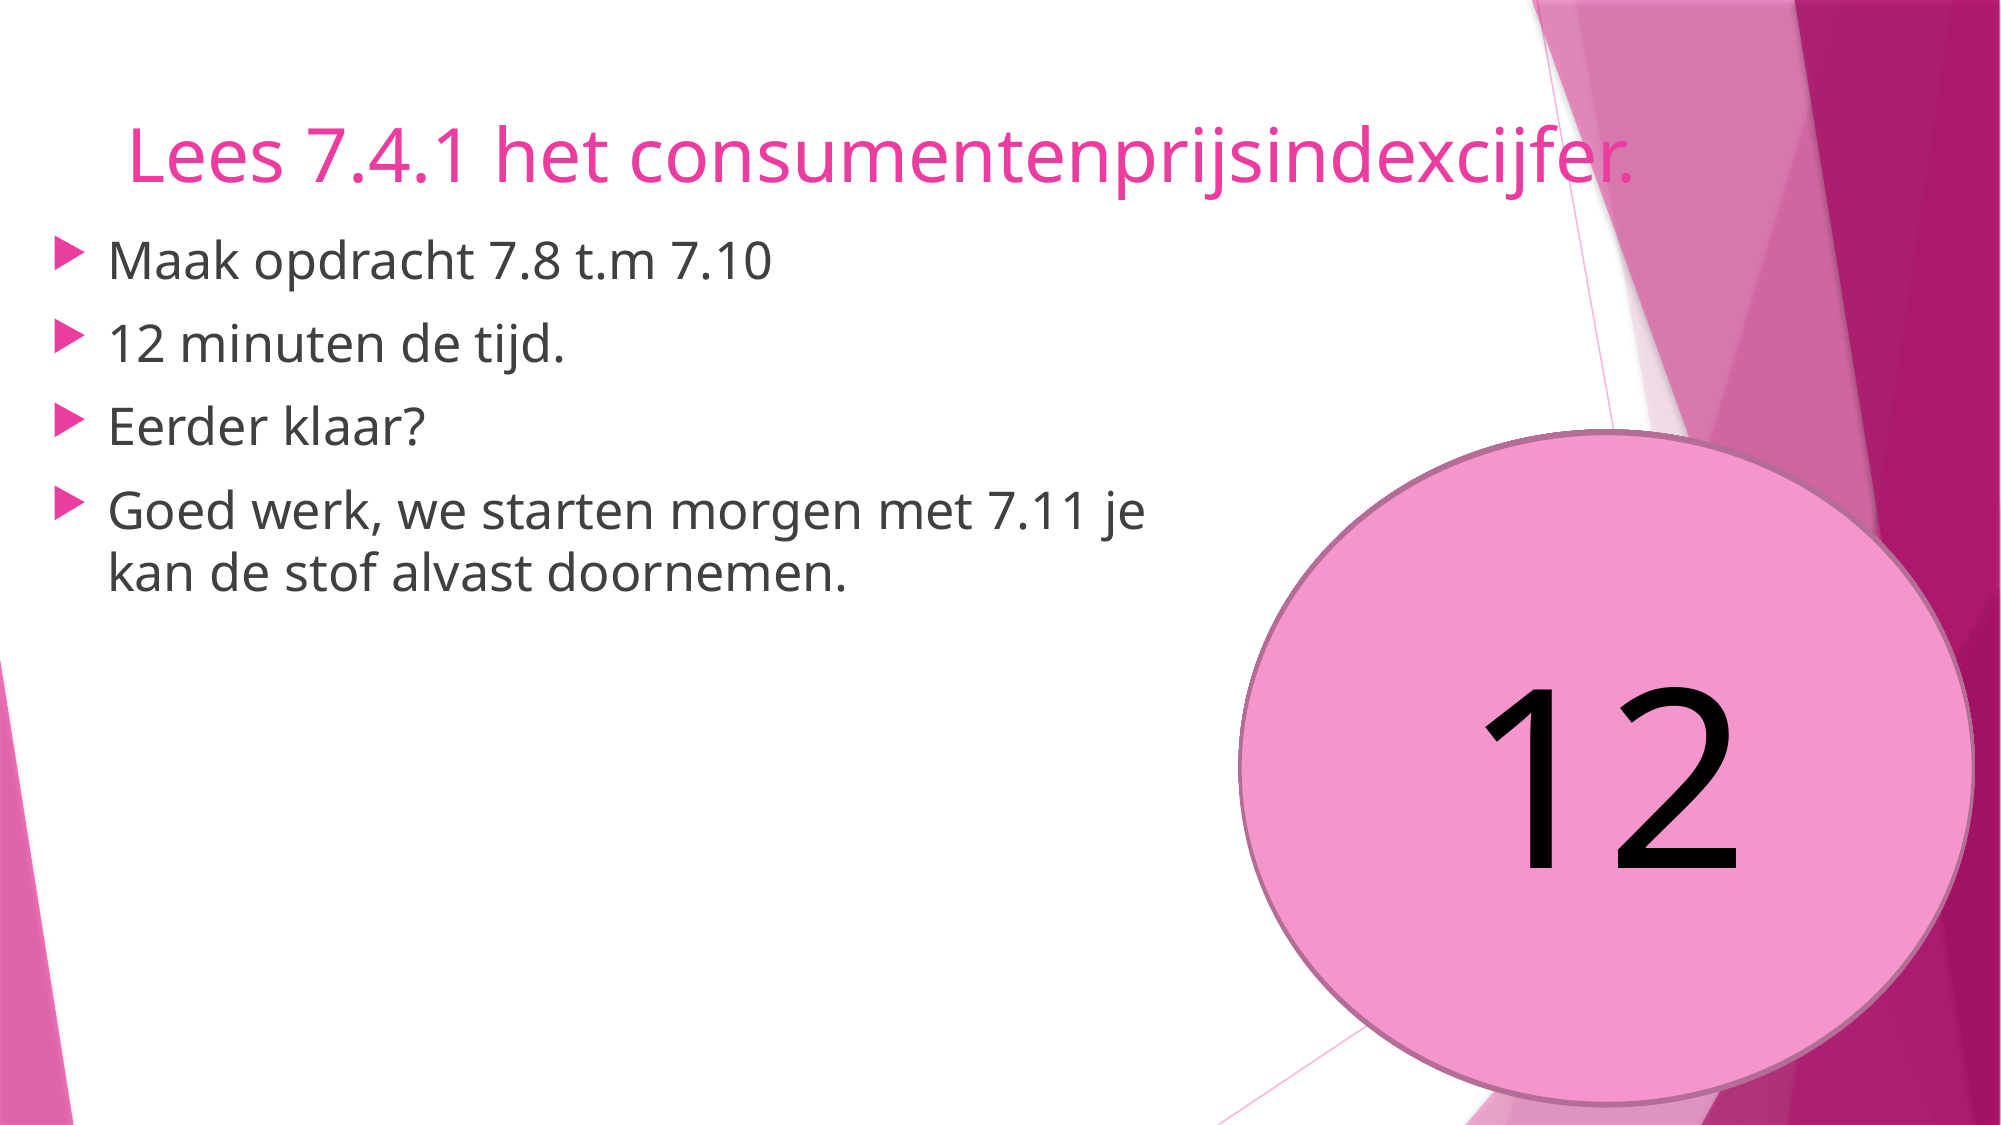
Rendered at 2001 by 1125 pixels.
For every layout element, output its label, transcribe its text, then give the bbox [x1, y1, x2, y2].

text_box 12 [1238, 432, 1975, 1105]
text_box 10 [1251, 429, 1963, 680]
title Lees 7.4.1 het consumentenprijsindexcijfer. [111, 99, 1684, 317]
list Maak opdracht 7.8 t.m 7.10 12 minuten de tijd. Eerder klaar? Goed werk, we starten morgen met 7.11 je kan de stof alvast doornemen. [35, 219, 1241, 1012]
text_box 11 [1251, 859, 1962, 1108]
